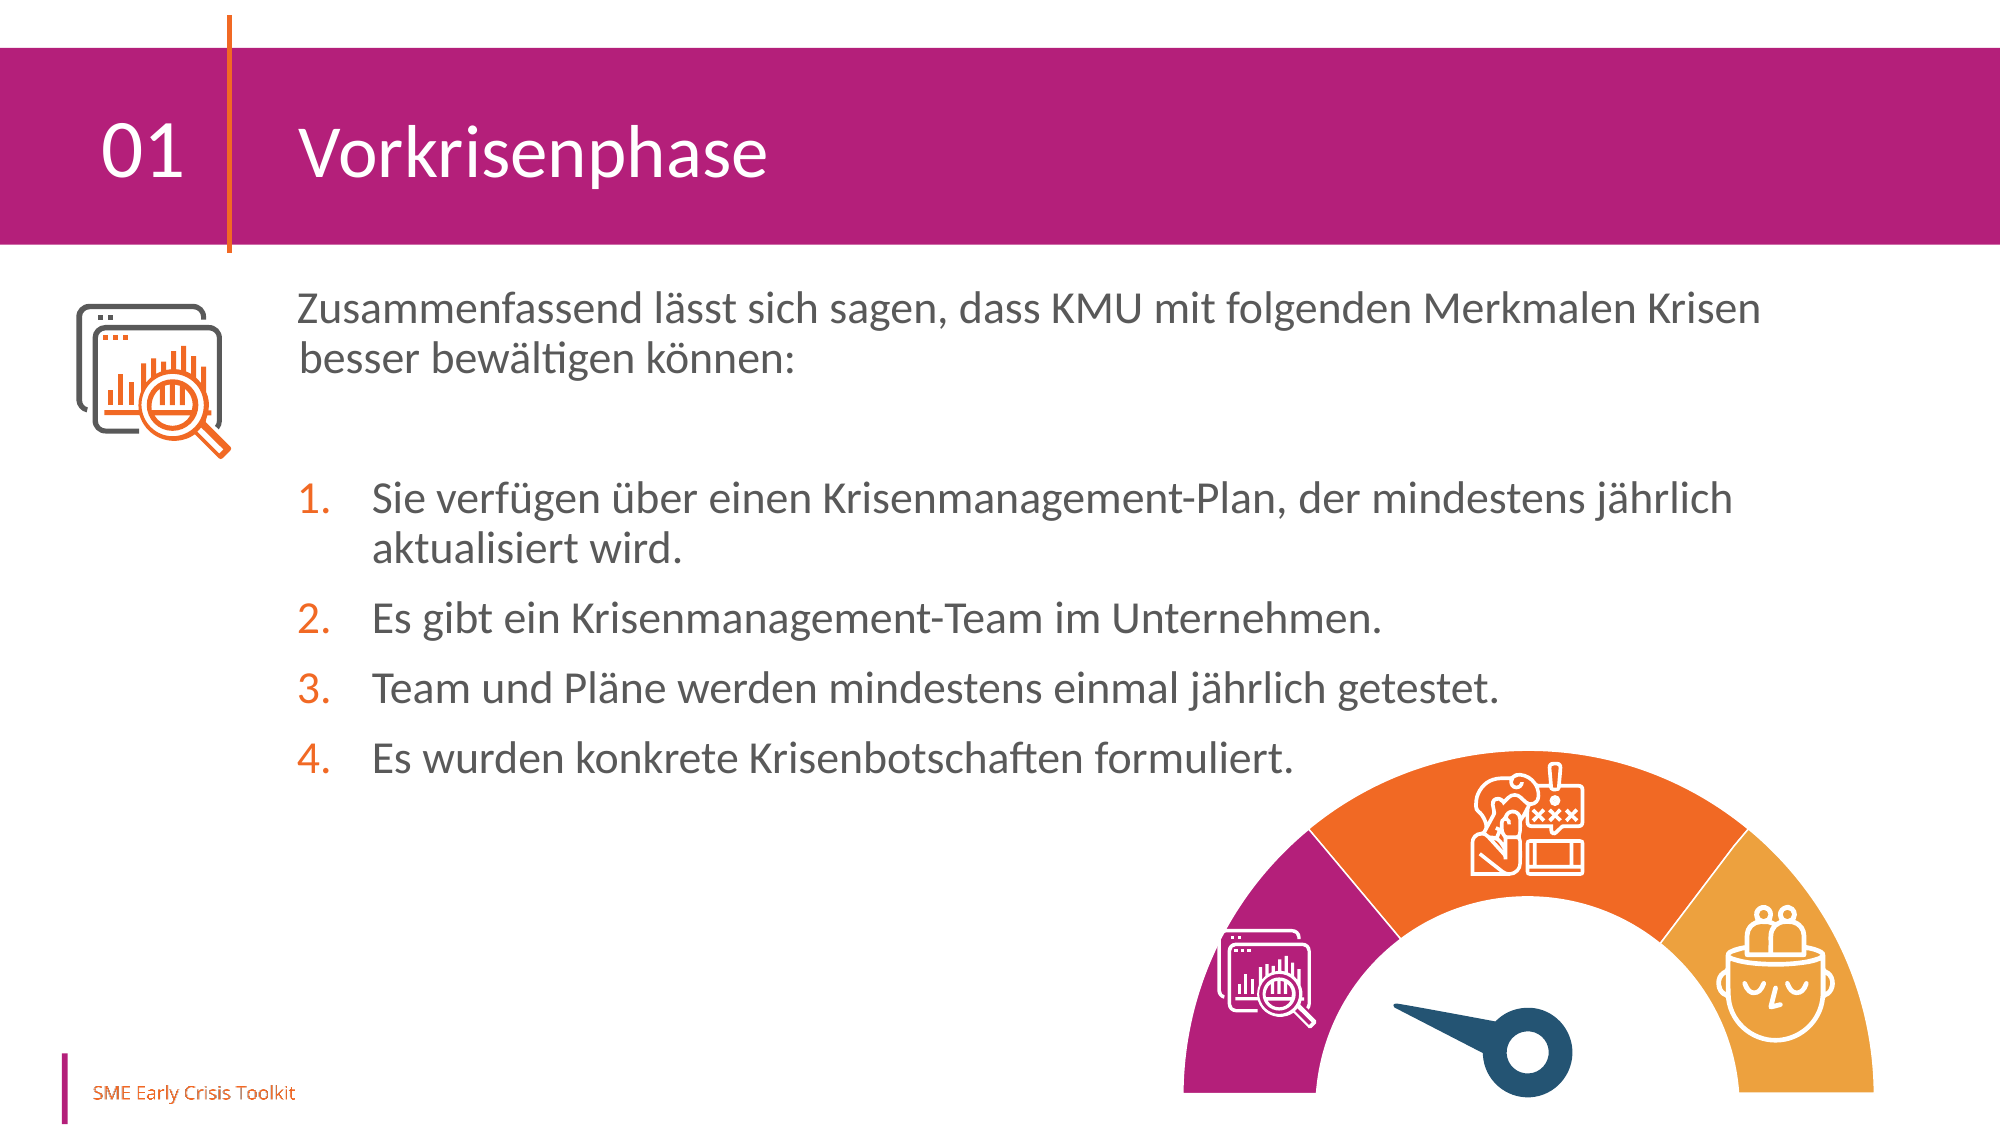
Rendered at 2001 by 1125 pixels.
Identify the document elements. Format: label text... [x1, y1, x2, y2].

list Zusammenfassend lässt sich sagen, dass KMU mit folgenden Merkmalen Krisen besser bewältigen können: Sie verfügen über einen Krisenmanagement-Plan, der mindestens jährlich aktualisiert wird. Es gibt ein Krisenmanagement-Team im Unternehmen. Team und Pläne werden mindestens einmal jährlich getestet. Es wurden konkrete Krisenbotschaften formuliert. [281, 276, 1843, 1040]
text_box [227, 15, 232, 253]
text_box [76, 303, 232, 460]
picture [83, 1080, 295, 1104]
text_box [1510, 1094, 1545, 1098]
text_box 01 Vorkrisenphase [86, 56, 227, 245]
text_box [232, 47, 2000, 56]
text_box 01 Vorkrisenphase [232, 56, 2000, 245]
text_box [0, 47, 227, 246]
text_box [1182, 750, 1875, 1094]
